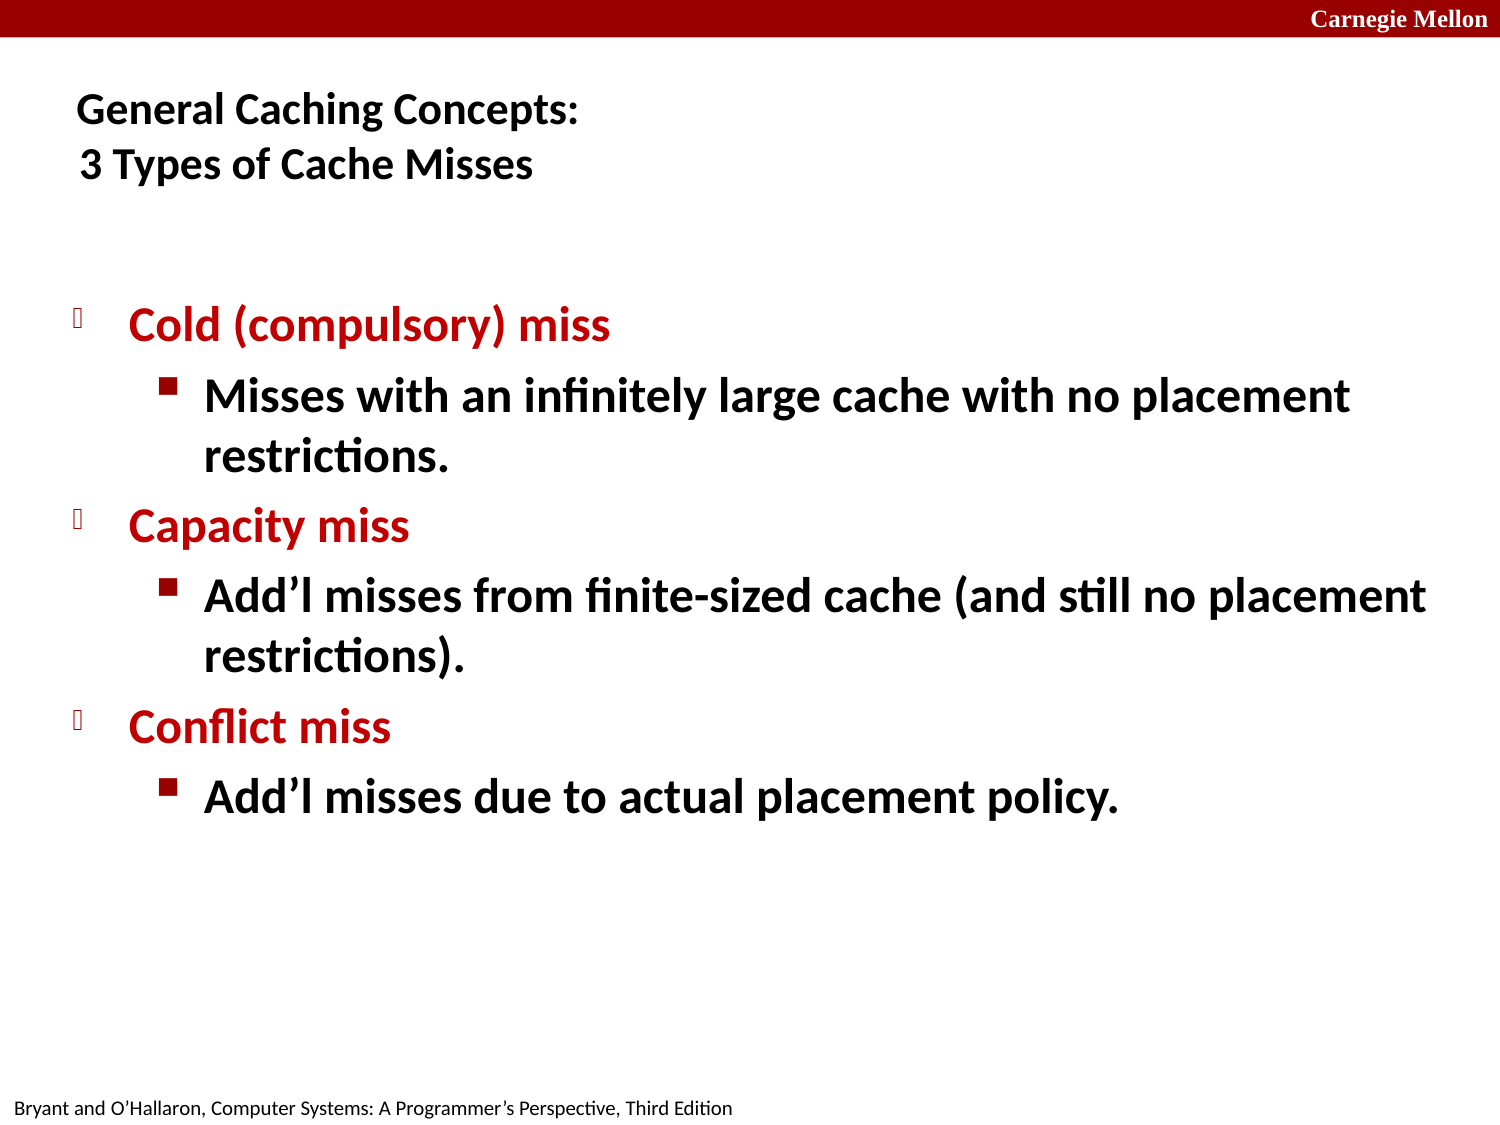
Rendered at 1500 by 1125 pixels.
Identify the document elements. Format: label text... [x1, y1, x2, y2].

list Cold (compulsory) miss Misses with an infinitely large cache with no placement restrictions. Capacity miss Add’l misses from finite-sized cache (and still no placement restrictions). Conflict miss Add’l misses due to actual placement policy. [64, 283, 1463, 1101]
title General Caching Concepts: 3 Types of Cache Misses [58, 70, 1305, 197]
